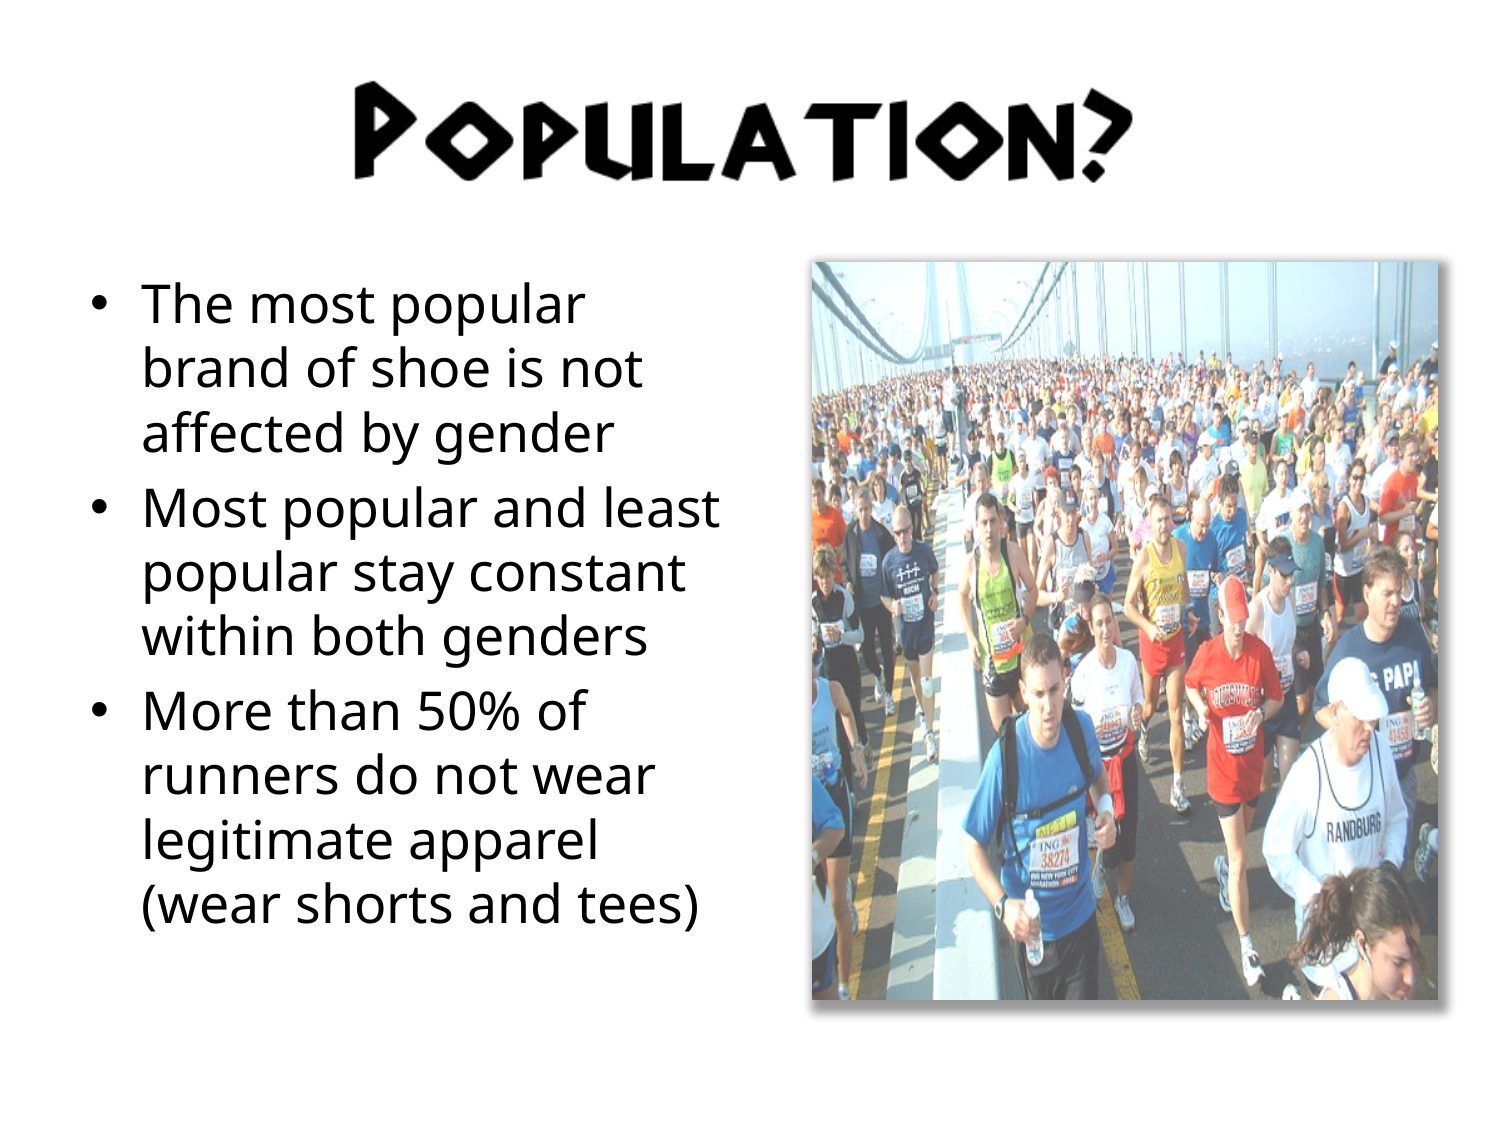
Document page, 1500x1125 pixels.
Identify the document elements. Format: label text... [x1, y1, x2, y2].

list The most popular brand of shoe is not affected by gender Most popular and least popular stay constant within both genders More than 50% of runners do not wear legitimate apparel (wear shorts and tees) [75, 262, 738, 1005]
picture [812, 262, 1438, 1001]
picture [352, 62, 1151, 201]
